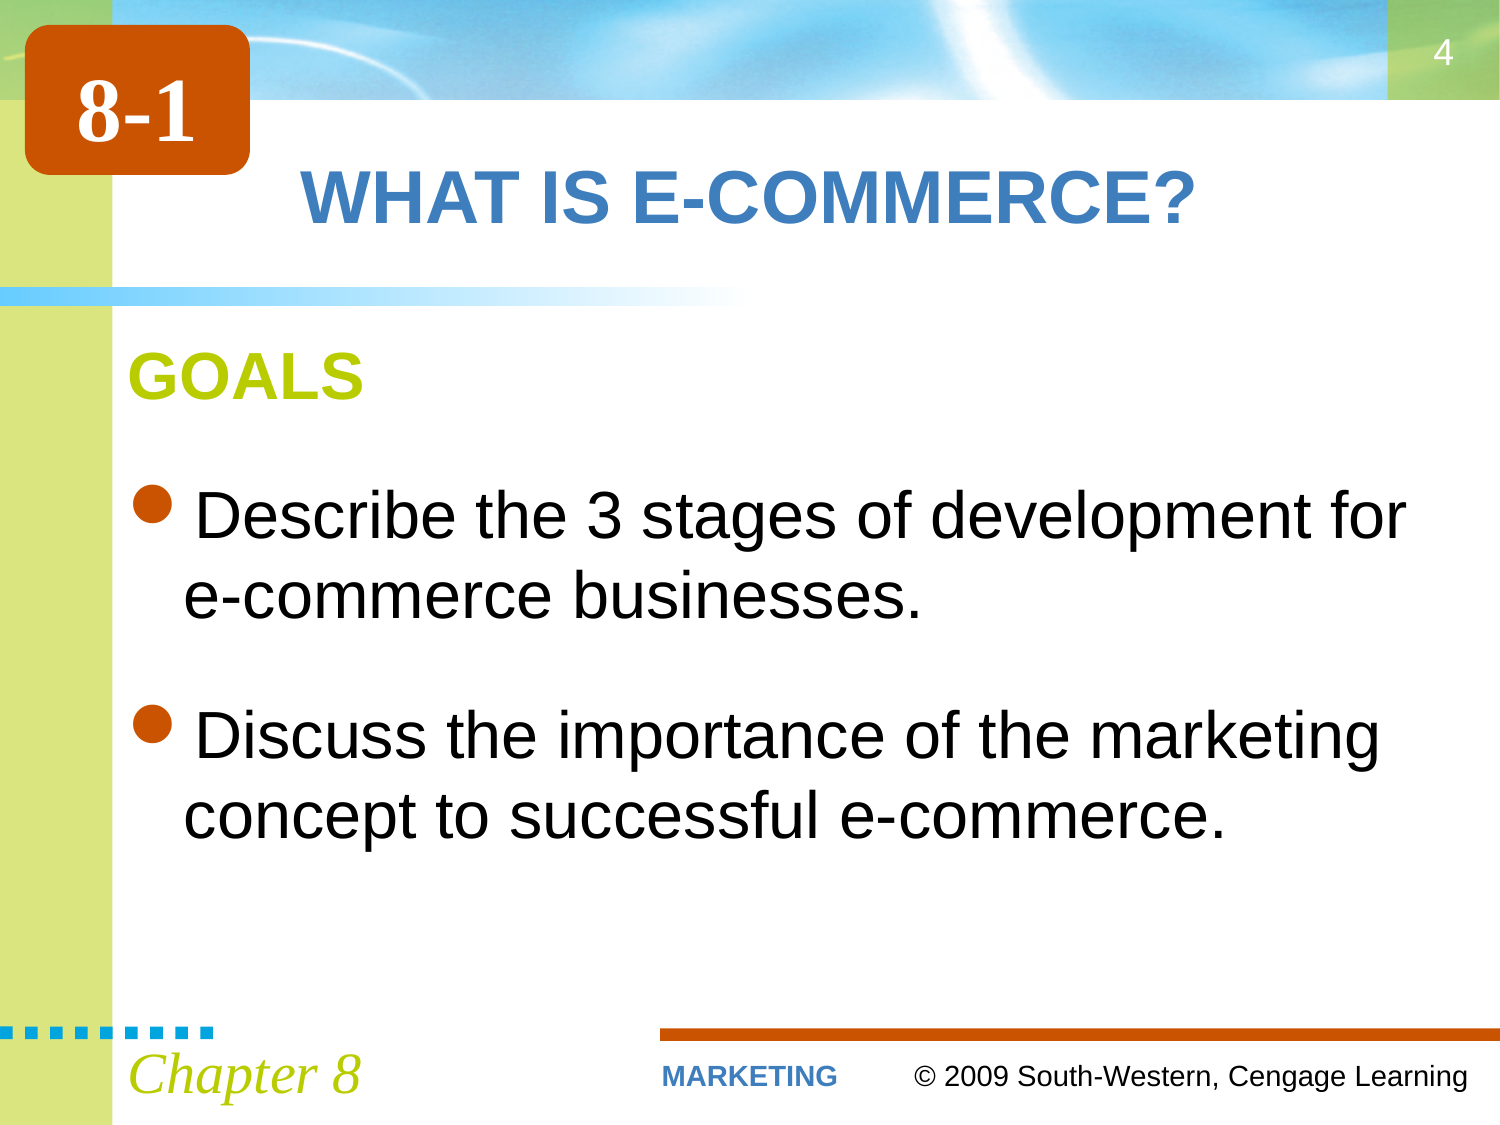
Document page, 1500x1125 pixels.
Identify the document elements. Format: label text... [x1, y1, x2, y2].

footer Chapter 8 [112, 1012, 638, 1113]
text_box 8-1 [24, 24, 250, 175]
slide_number 4 [1387, 0, 1500, 101]
list GOALS Describe the 3 stages of development for e-commerce businesses. Discuss the importance of the marketing concept to successful e-commerce. [112, 324, 1463, 1001]
title WHAT IS E-COMMERCE? [112, 99, 1388, 288]
